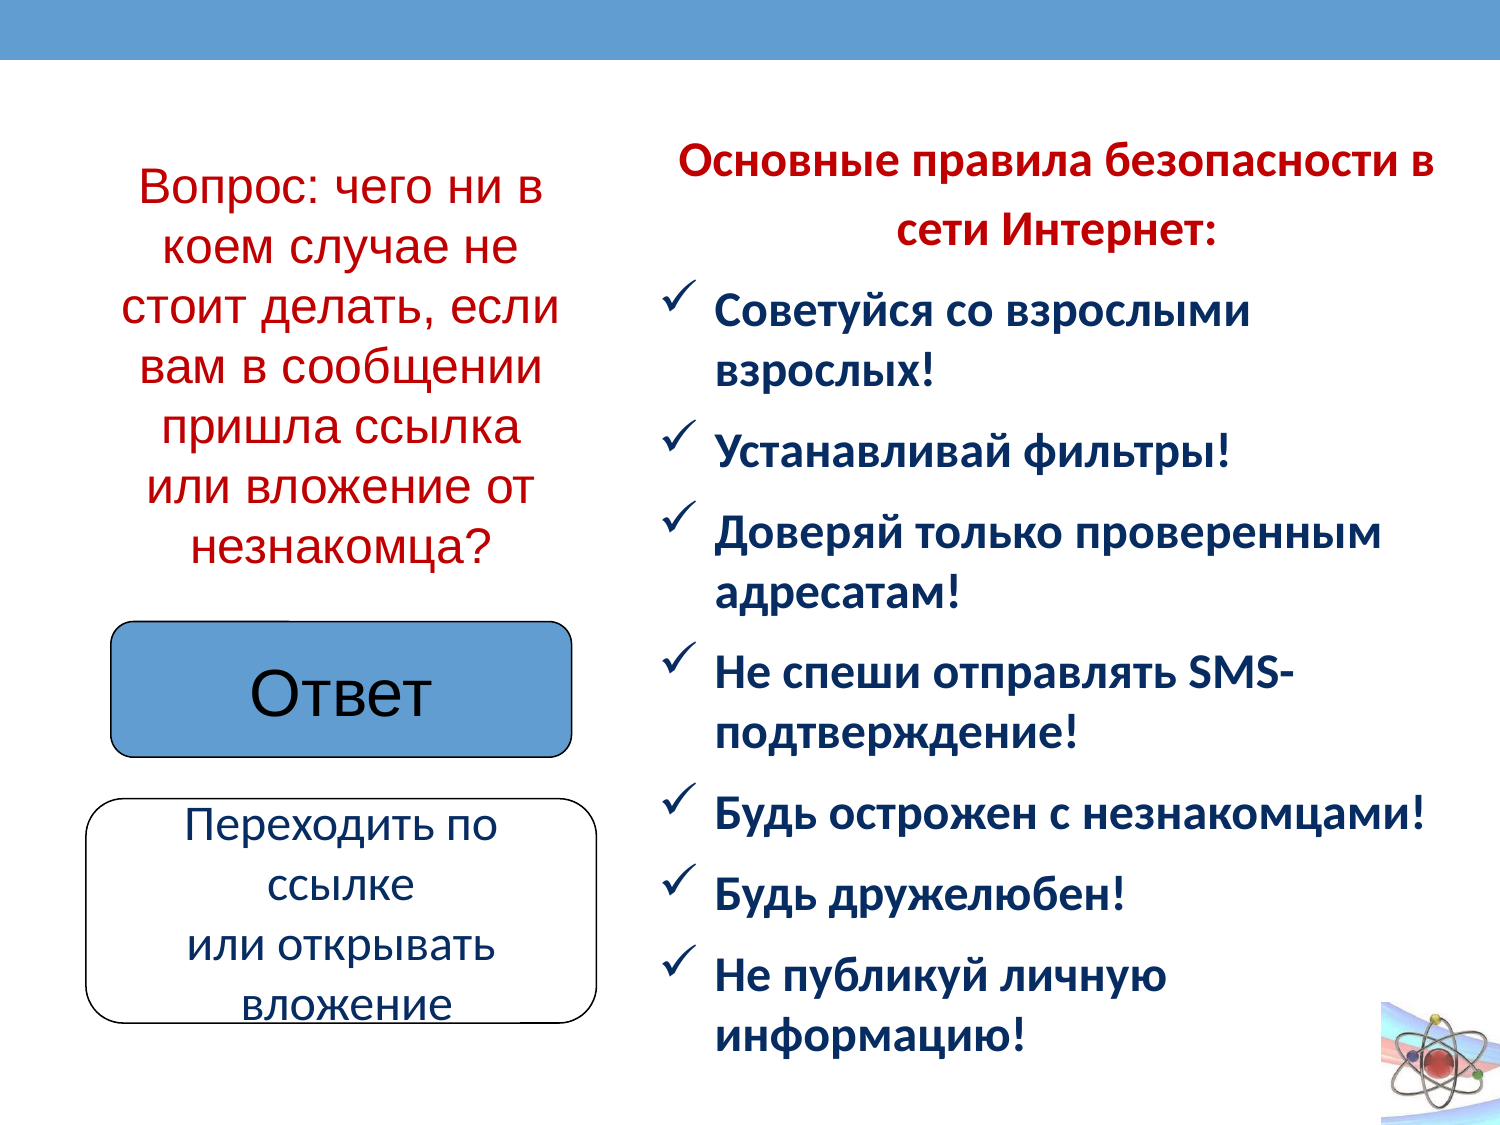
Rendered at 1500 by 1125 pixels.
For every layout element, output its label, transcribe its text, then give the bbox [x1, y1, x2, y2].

text_box Основные правила безопасности в сети Интернет: Советуйся со взрослыми взрослых! Устанавливай фильтры! Доверяй только проверенным адресатам! Не спеши отправлять SMS-подтверждение! Будь острожен с незнакомцами! Будь дружелюбен! Не публикуй личную информацию! [643, 110, 1471, 1069]
text_box Ответ [110, 621, 572, 758]
text_box Вопрос: чего ни в коем случае не стоит делать, если вам в сообщении пришла ссылка или вложение от незнакомца? [98, 146, 584, 584]
picture [1381, 1002, 1500, 1125]
text_box Переходить по ссылке или открывать вложение [85, 798, 597, 1024]
